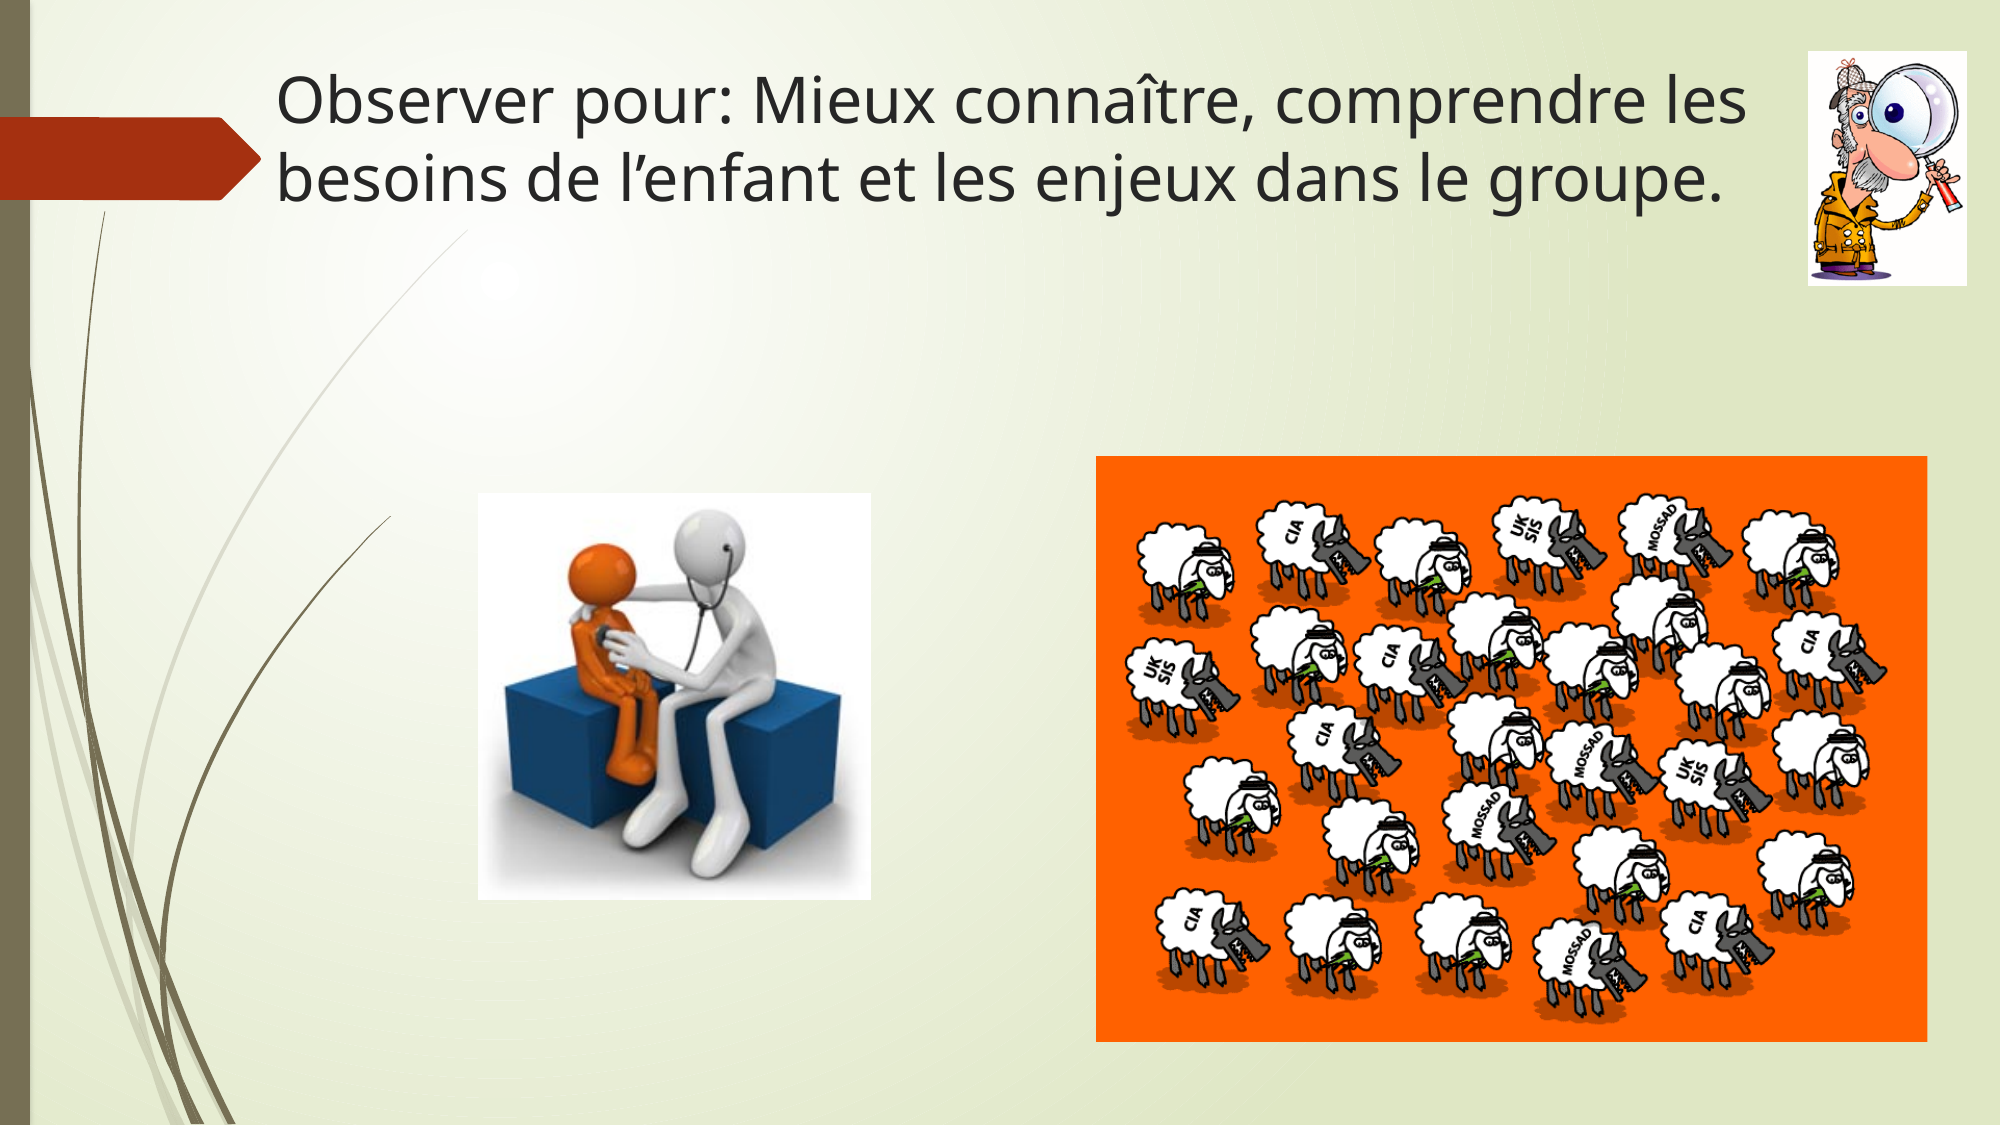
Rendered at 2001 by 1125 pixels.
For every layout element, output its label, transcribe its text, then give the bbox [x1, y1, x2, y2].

title Observer pour: Mieux connaître, comprendre les besoins de l’enfant et les enjeux dans le groupe. [260, 51, 1809, 313]
picture [478, 493, 872, 900]
picture [1807, 51, 1967, 286]
picture [1095, 456, 1928, 1042]
